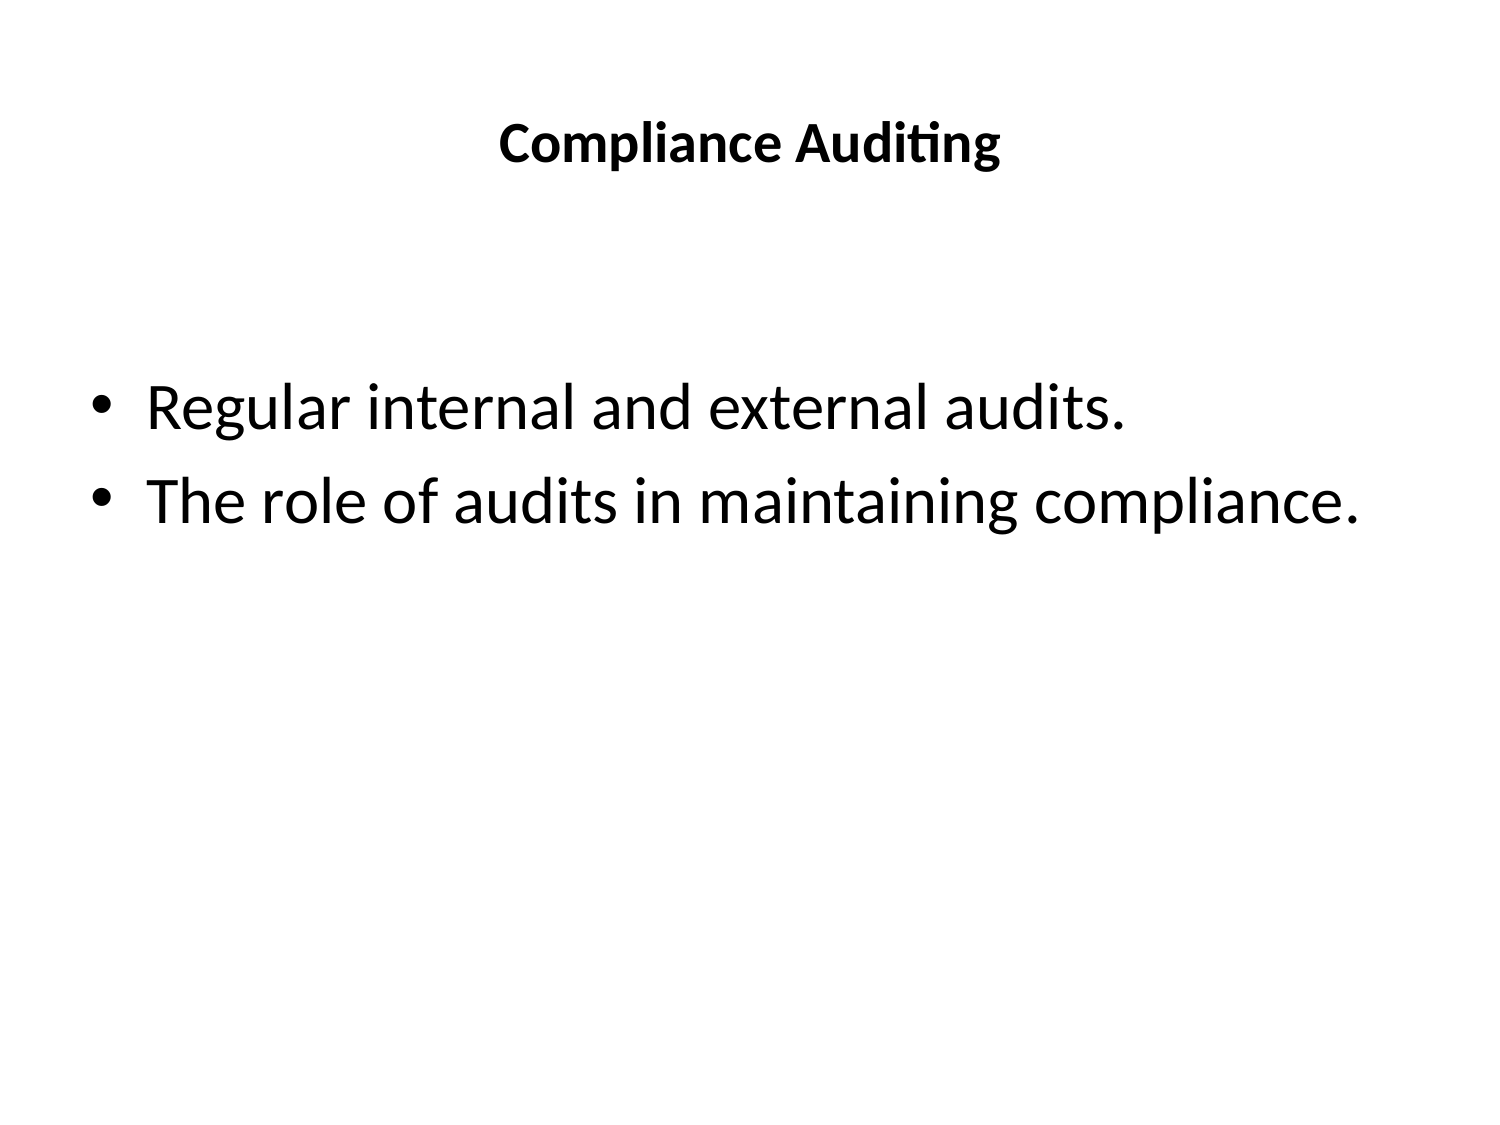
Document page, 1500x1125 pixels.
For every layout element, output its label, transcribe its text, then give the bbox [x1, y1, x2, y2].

title Compliance Auditing [75, 45, 1425, 233]
list Regular internal and external audits. The role of audits in maintaining compliance. [75, 262, 1425, 1005]
